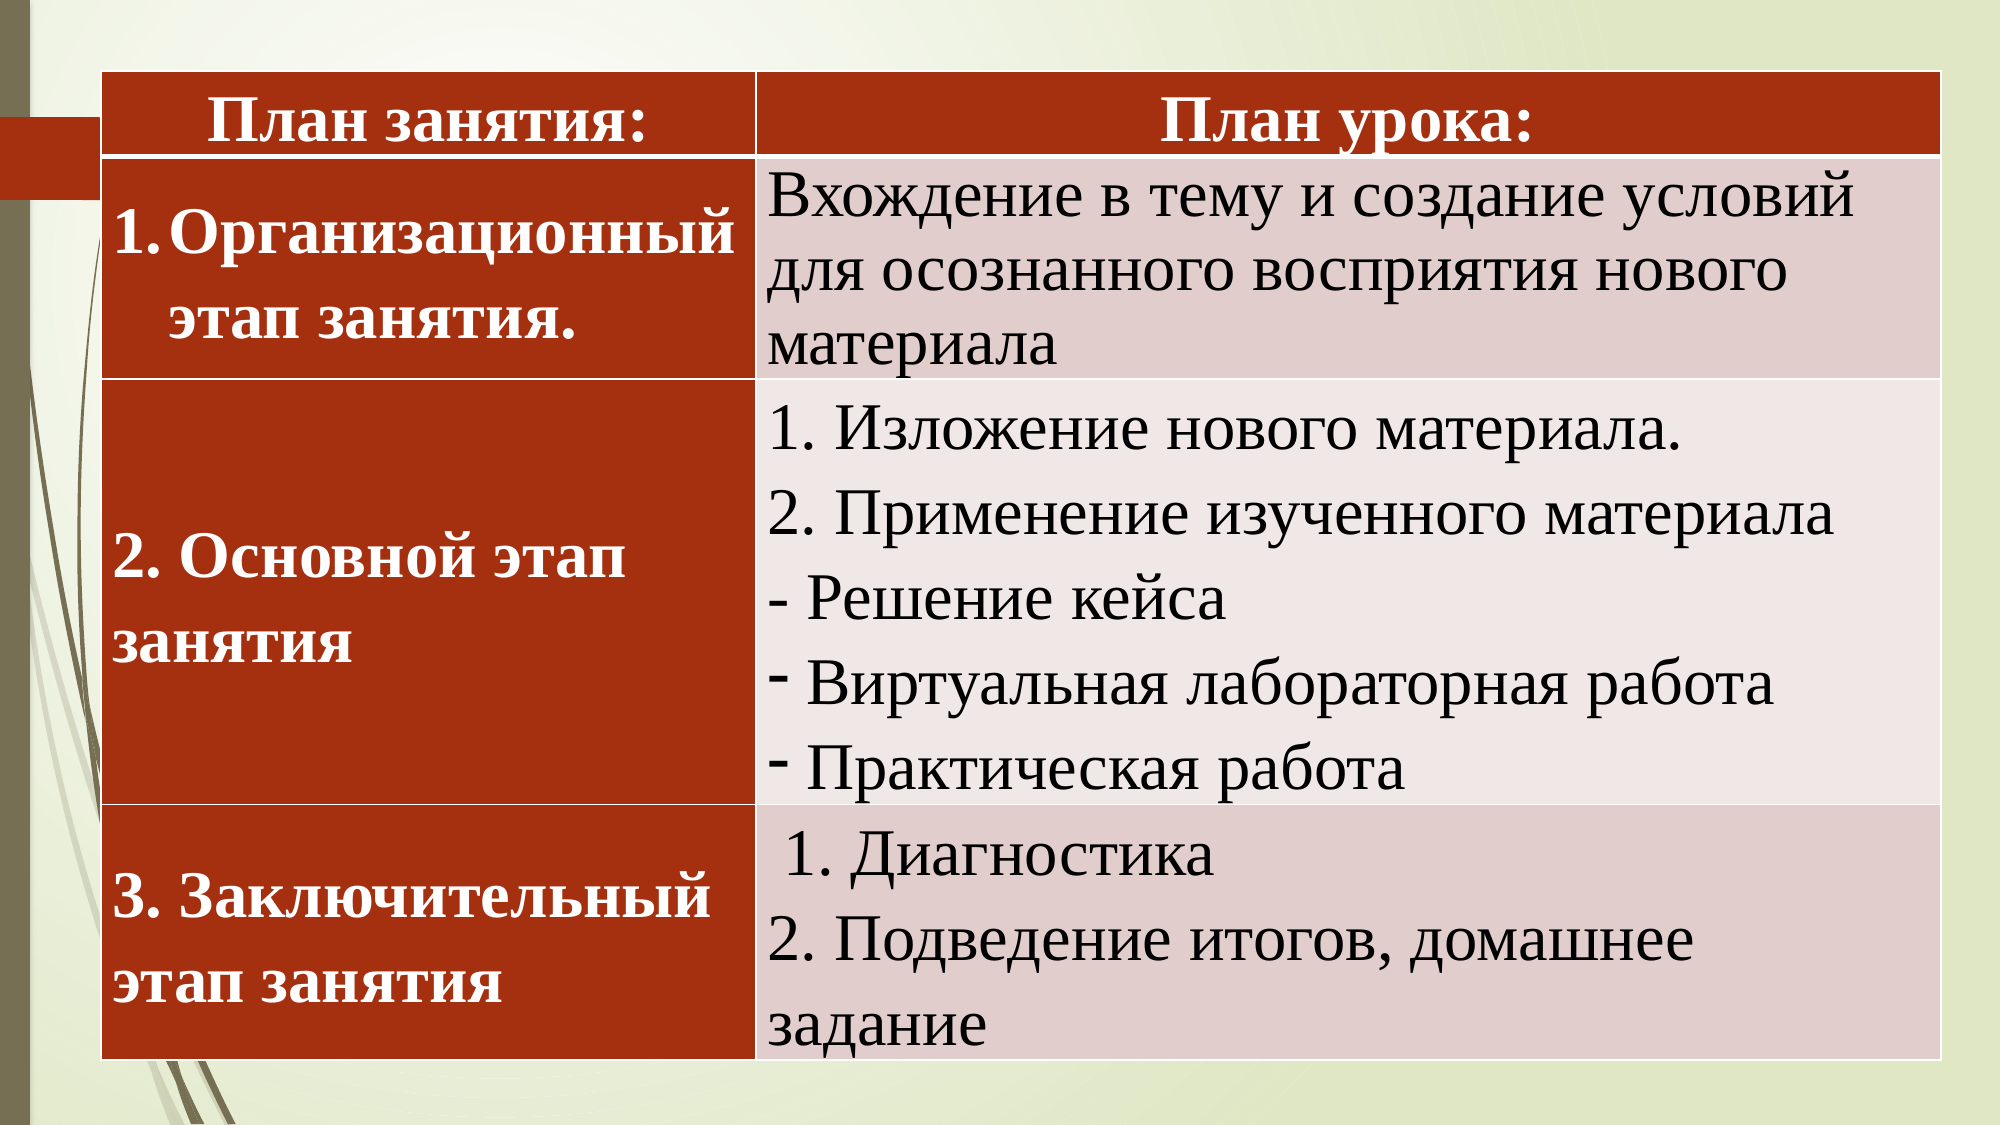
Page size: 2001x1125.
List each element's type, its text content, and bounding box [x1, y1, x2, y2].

table_header План занятия: [102, 72, 755, 154]
table_header План урока: [757, 72, 1940, 154]
table_cell 1. Изложение нового материала. 2. Применение изученного материала - Решение кейса Виртуальная лабораторная работа Практическая работа [757, 380, 1940, 804]
table_cell 2. Основной этап занятия [102, 380, 755, 804]
table_cell 1. Диагностика 2. Подведение итогов, домашнее задание [757, 805, 1940, 1059]
table_cell Организационный этап занятия. [102, 159, 755, 378]
table_cell Вхождение в тему и создание условий для осознанного восприятия нового материала [757, 159, 1940, 378]
table_cell 3. Заключительный этап занятия [102, 805, 755, 1059]
